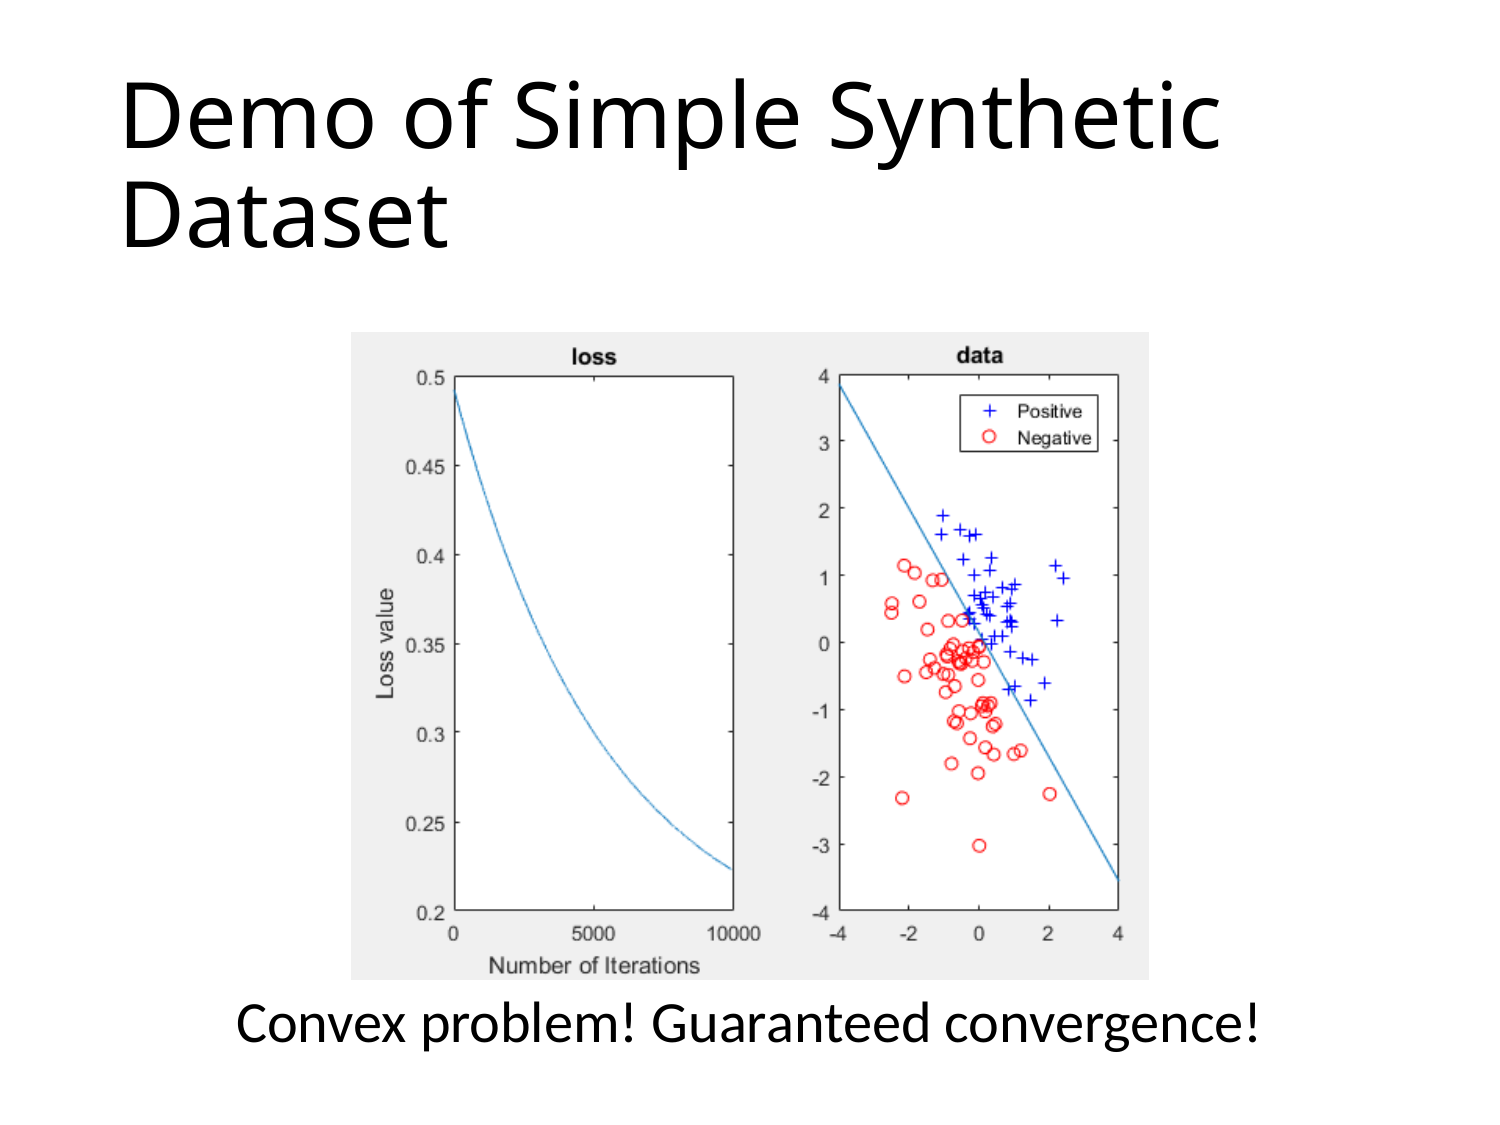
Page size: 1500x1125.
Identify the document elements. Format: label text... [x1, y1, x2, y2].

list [351, 332, 1149, 980]
title Demo of Simple Synthetic Dataset [103, 59, 1397, 278]
text_box Convex problem! Guaranteed convergence! [221, 976, 1279, 1062]
